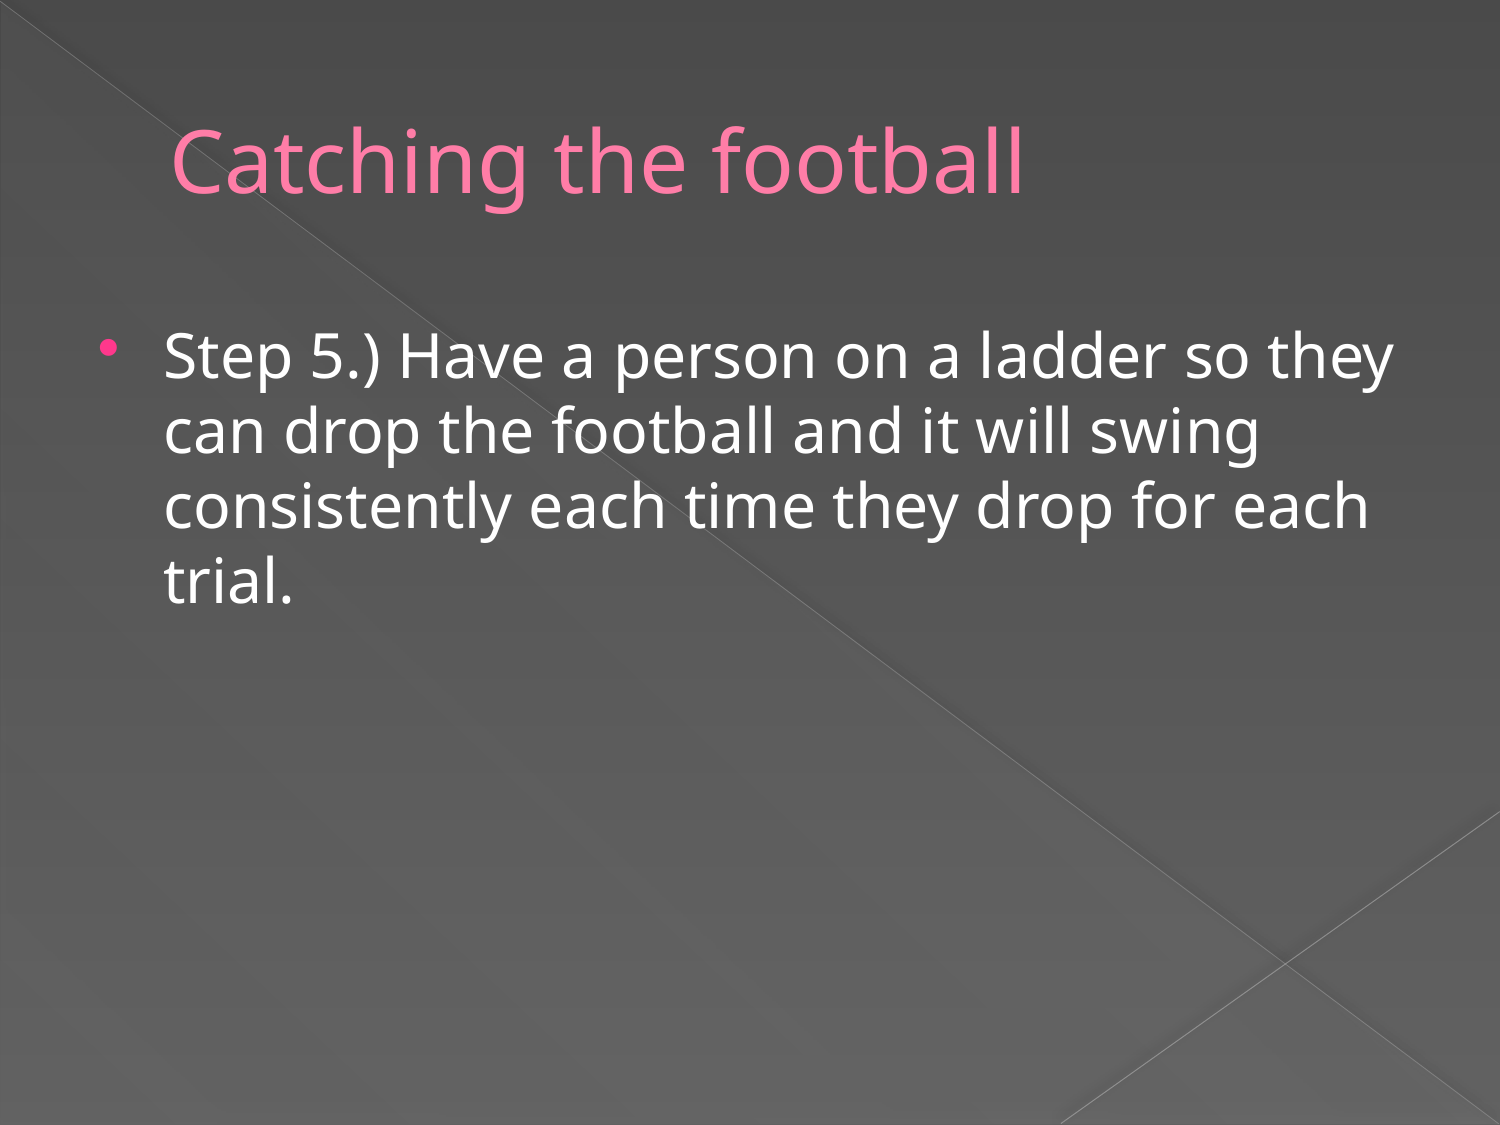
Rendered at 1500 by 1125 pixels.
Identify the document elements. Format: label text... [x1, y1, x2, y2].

list Step 5.) Have a person on a ladder so they can drop the football and it will swing consistently each time they drop for each trial. [75, 308, 1425, 1059]
title Catching the football [75, 43, 1425, 274]
